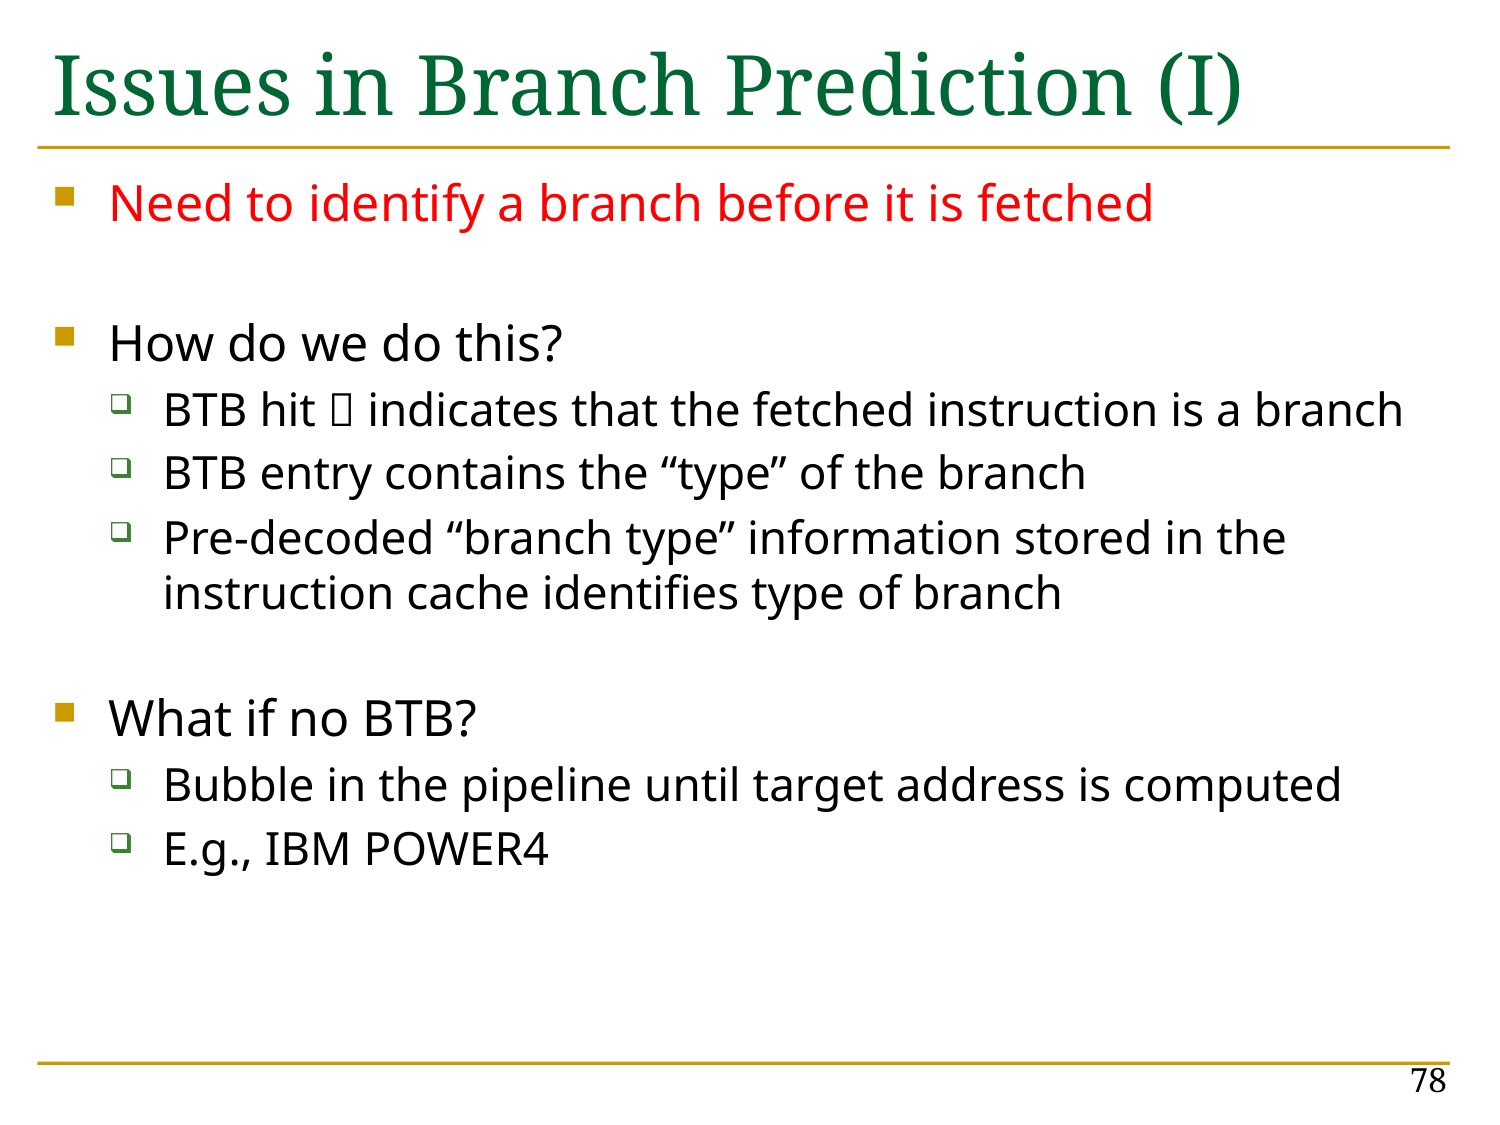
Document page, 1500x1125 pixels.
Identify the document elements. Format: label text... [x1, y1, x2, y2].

slide_number 78 [1111, 1036, 1462, 1112]
list Need to identify a branch before it is fetched How do we do this? BTB hit  indicates that the fetched instruction is a branch BTB entry contains the “type” of the branch Pre-decoded “branch type” information stored in the instruction cache identifies type of branch What if no BTB? Bubble in the pipeline until target address is computed E.g., IBM POWER4 [37, 163, 1450, 1016]
title Issues in Branch Prediction (I) [37, 24, 1450, 163]
